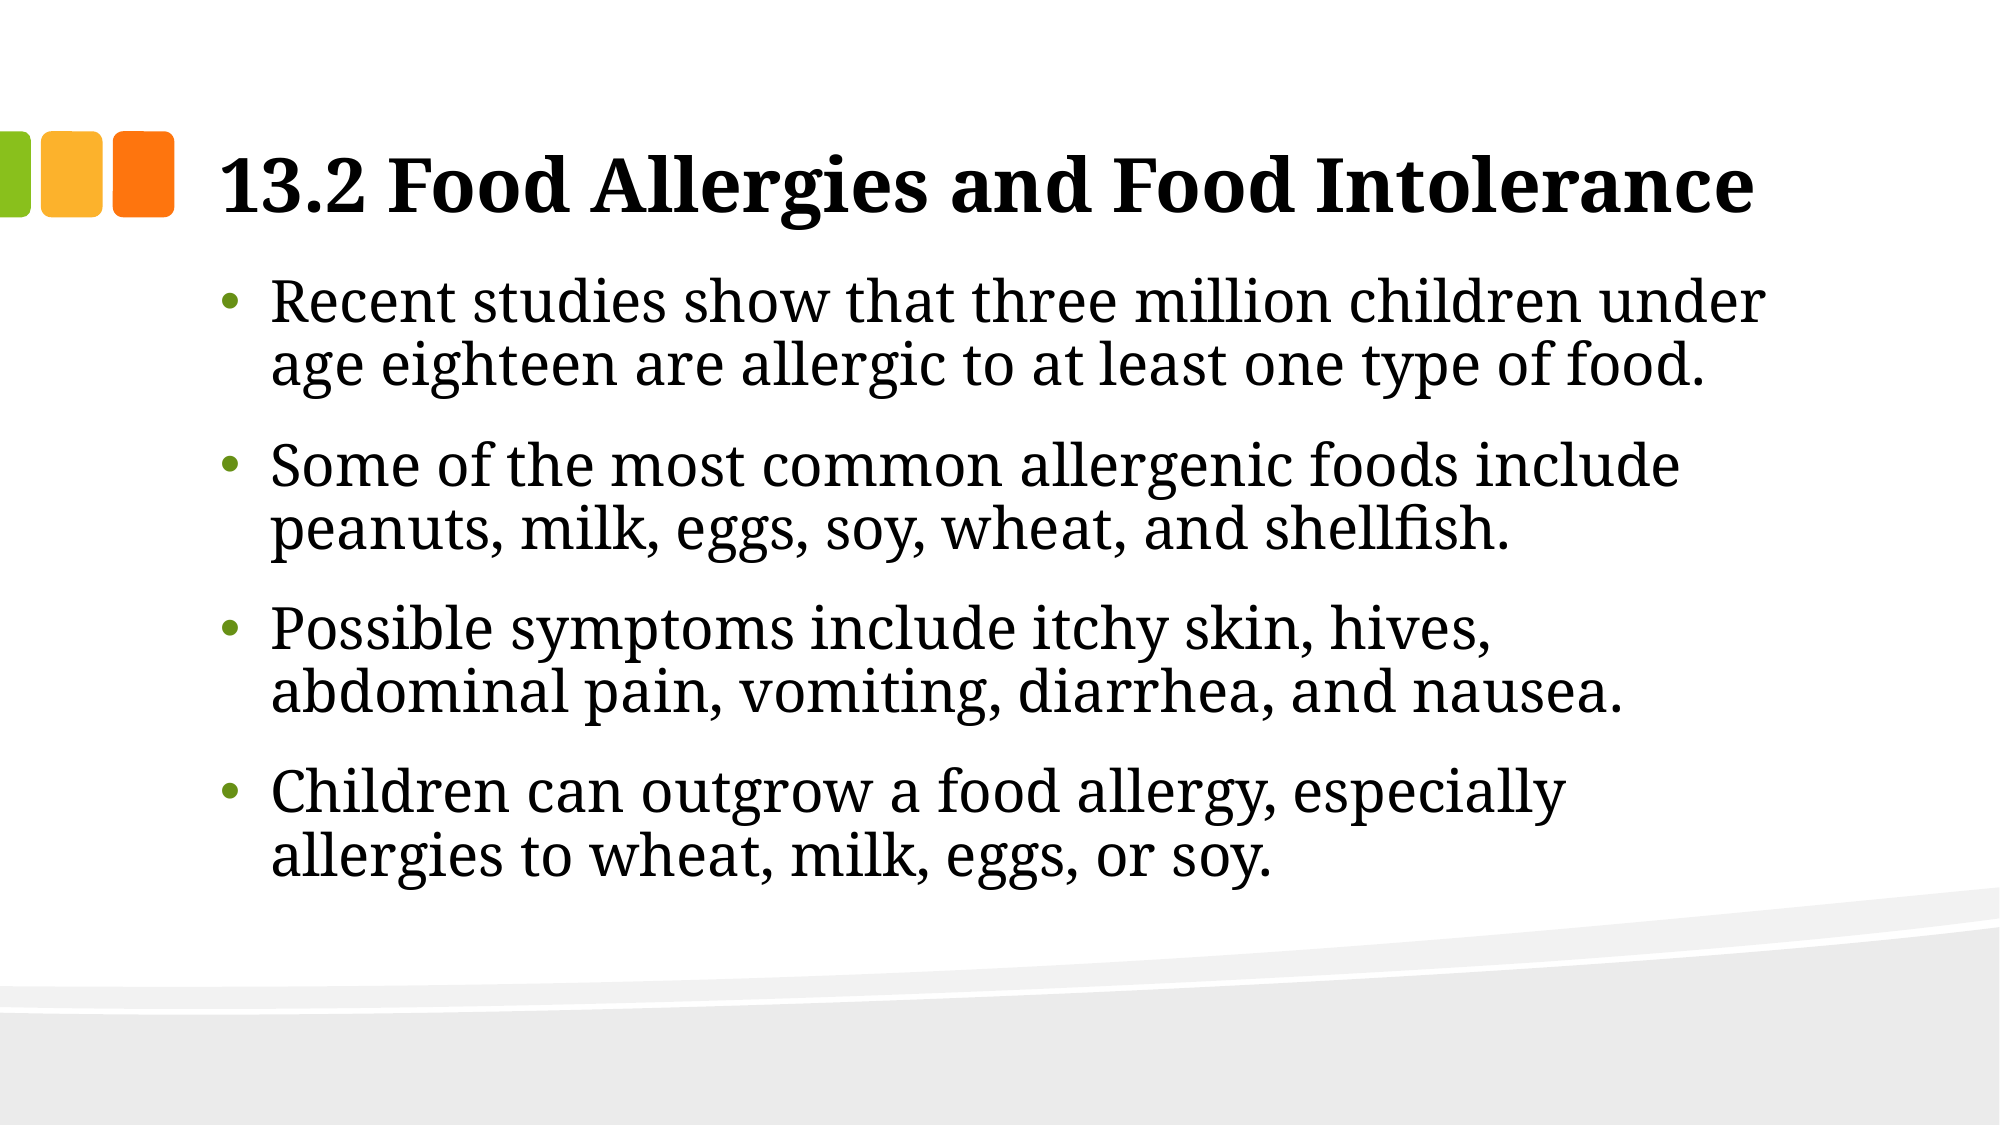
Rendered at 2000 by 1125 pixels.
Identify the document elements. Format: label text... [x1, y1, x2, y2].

list Recent studies show that three million children under age eighteen are allergic to at least one type of food. Some of the most common allergenic foods include peanuts, milk, eggs, soy, wheat, and shellfish. Possible symptoms include itchy skin, hives, abdominal pain, vomiting, diarrhea, and nausea. Children can outgrow a food allergy, especially allergies to wheat, milk, eggs, or soy. [199, 262, 1800, 1013]
title 13.2 Food Allergies and Food Intolerance [199, 24, 1800, 238]
